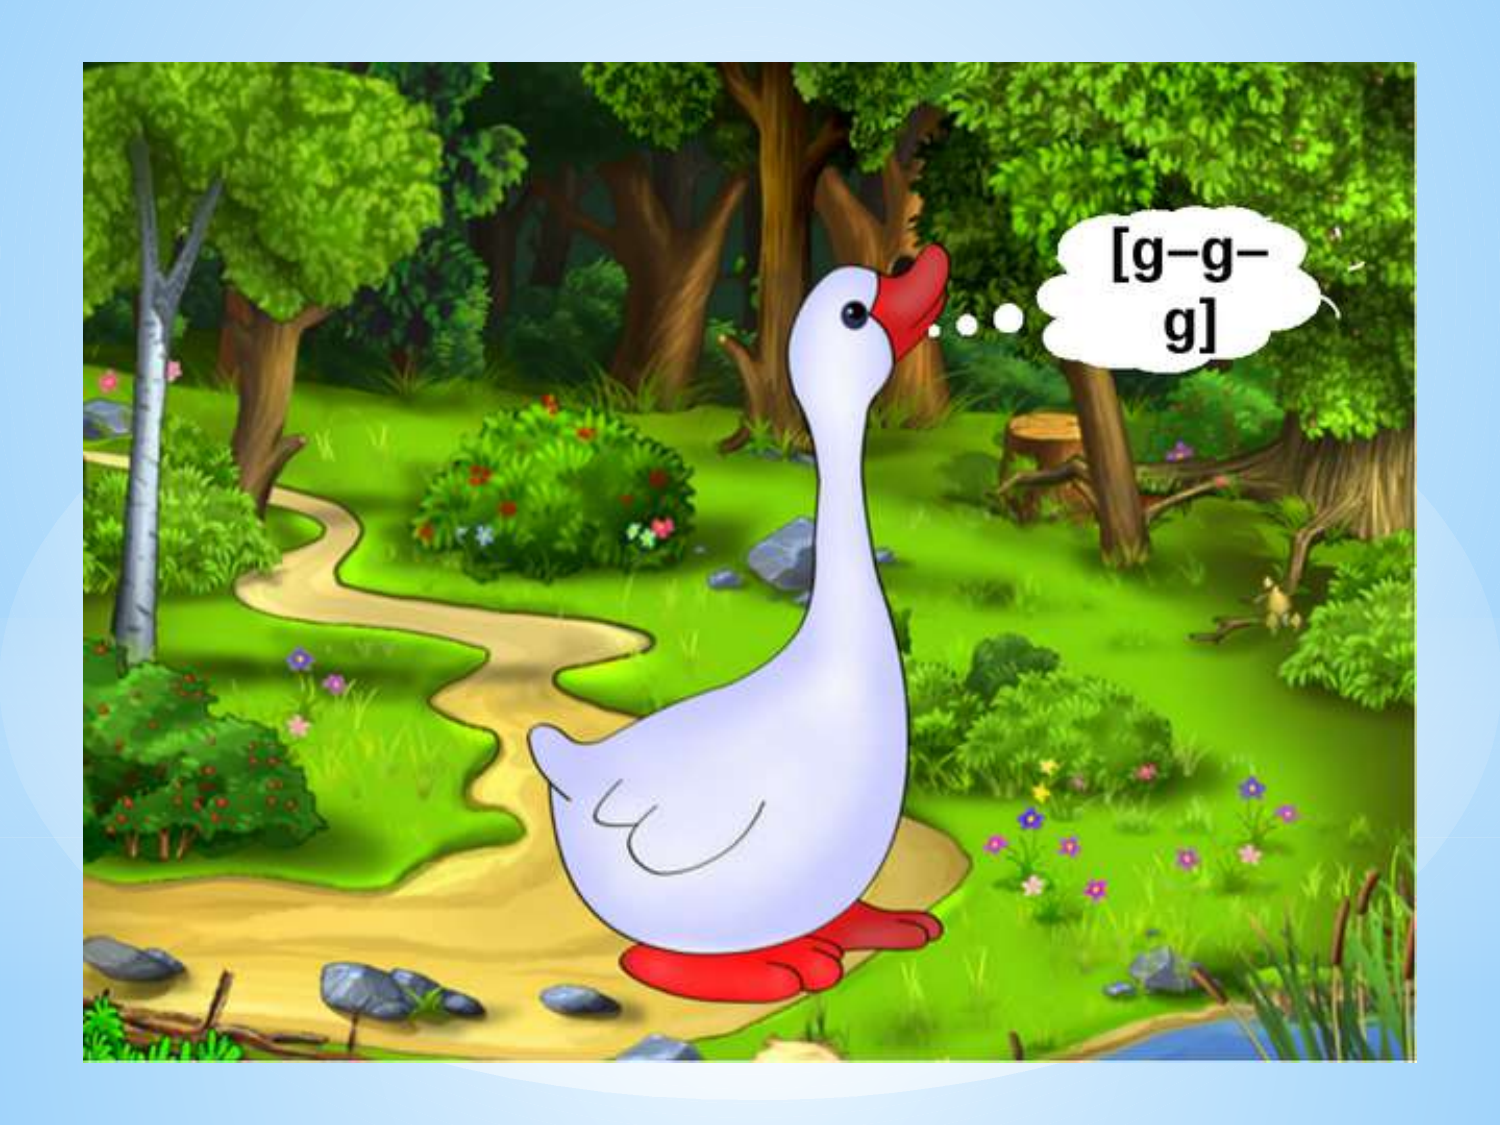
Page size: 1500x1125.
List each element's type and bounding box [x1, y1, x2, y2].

picture [83, 62, 1417, 1063]
